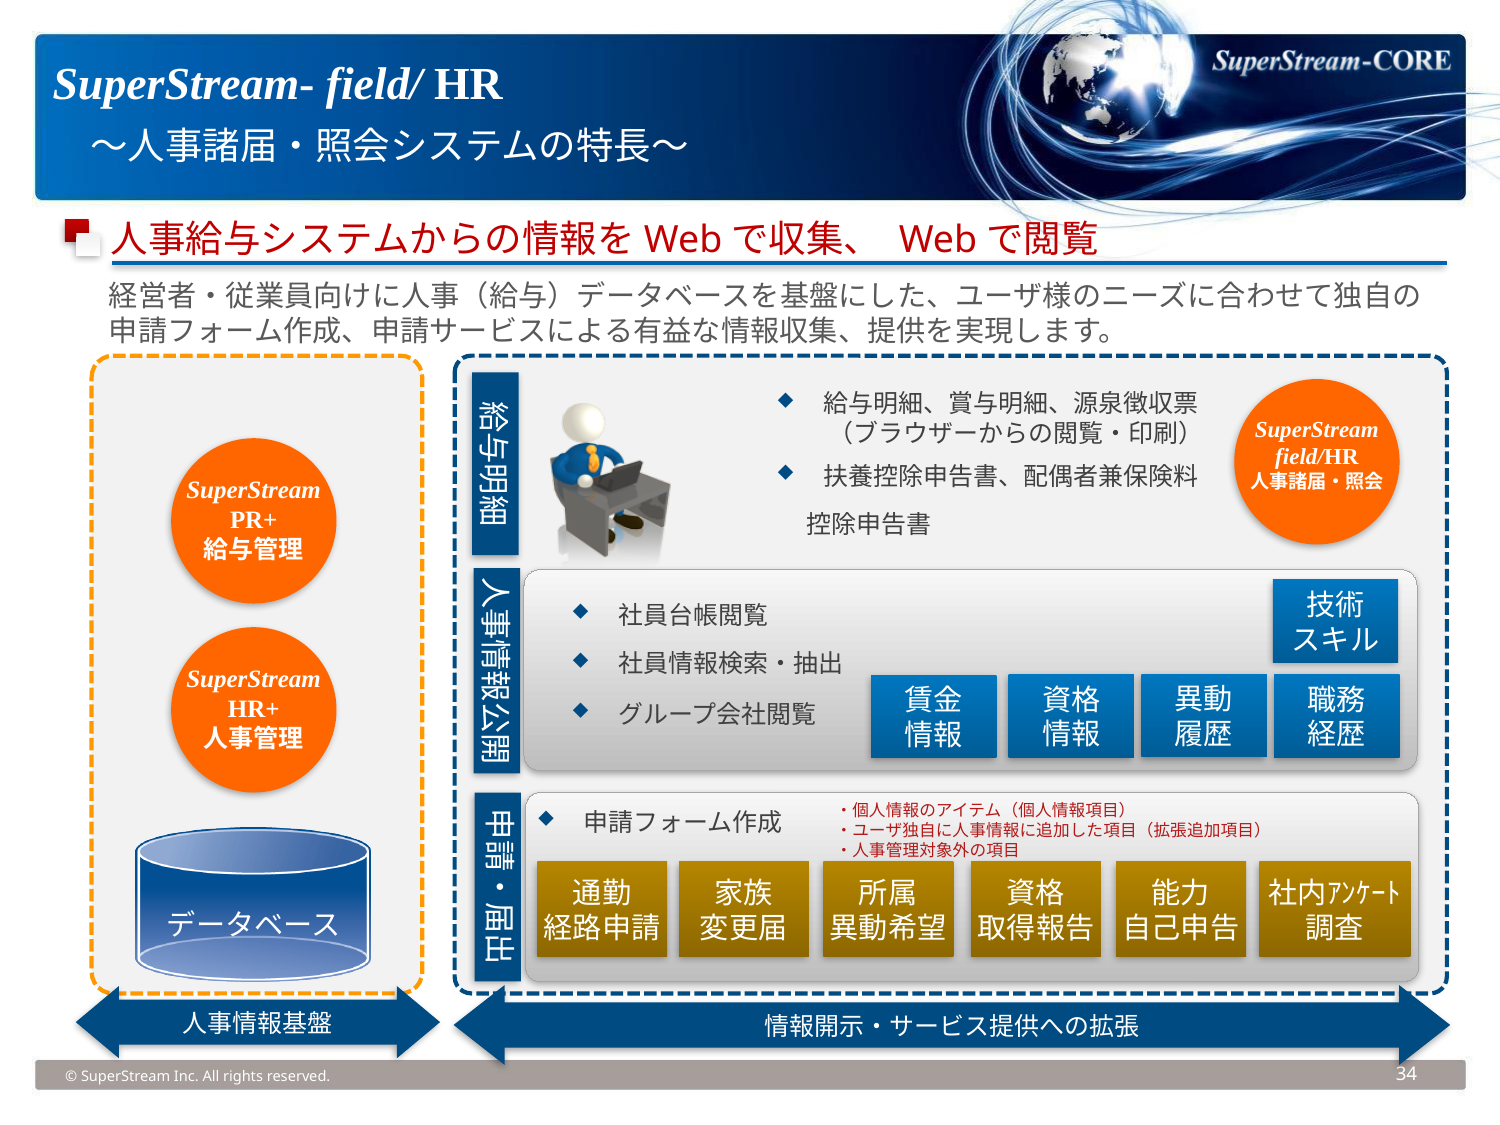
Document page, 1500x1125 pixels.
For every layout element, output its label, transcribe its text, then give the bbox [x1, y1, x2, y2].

text_box [1249, 509, 1385, 545]
text_box [91, 355, 423, 994]
text_box [171, 479, 182, 562]
text_box 申請・届出 [474, 792, 521, 982]
text_box [325, 667, 337, 752]
text_box 社内ｱﾝｹｰﾄ 調査 [1259, 861, 1411, 957]
text_box 職務 経歴 [1274, 674, 1400, 758]
text_box 34 [1299, 1060, 1418, 1090]
text_box SuperStream PR+ 給与管理 [182, 473, 325, 569]
text_box SuperStream HR+ 人事管理 [182, 662, 325, 758]
text_box 所属 異動希望 [823, 868, 954, 957]
text_box 異動 履歴 [1141, 674, 1267, 757]
text_box 社員情報検索・抽出 [556, 640, 892, 686]
text_box 申請フォーム作成 [518, 798, 802, 844]
text_box 給与明細 [472, 372, 519, 556]
text_box 人事情報公開 [473, 568, 521, 774]
picture [119, 994, 396, 999]
text_box [186, 758, 321, 793]
text_box [523, 569, 1418, 771]
text_box 社員台帳閲覧 [556, 591, 841, 638]
text_box 通勤 経路申請 [537, 861, 668, 957]
picture [0, 0, 1500, 1125]
text_box 家族 変更届 [679, 861, 809, 957]
text_box SuperStream field/HR 人事諸届・照会 [1246, 414, 1388, 509]
text_box [1234, 419, 1246, 505]
picture [135, 827, 371, 982]
text_box 賃金 情報 [871, 675, 997, 758]
text_box 資格 取得報告 [971, 868, 1101, 957]
text_box 情報開示・サービス提供への拡張 [453, 985, 1451, 1065]
picture [505, 994, 1399, 1002]
text_box [1249, 379, 1385, 414]
text_box [186, 438, 322, 473]
text_box ・個人情報のアイテム（個人情報項目） ・ユーザ独自に人事情報に追加した項目（拡張追加項目） ・人事管理対象外の項目 [820, 792, 1365, 868]
text_box [525, 792, 1419, 982]
picture [548, 402, 672, 569]
text_box 経営者・従業員向けに人事（給与）データベースを基盤にした、ユーザ様のニーズに合わせて独自の 申請フォーム作成、申請サービスによる有益な情報収集、提供を実現します。 [94, 269, 1500, 355]
text_box 人事情報基盤 [75, 986, 441, 1059]
text_box 技術 スキル [1272, 579, 1399, 663]
text_box グループ会社閲覧 [556, 690, 841, 737]
text_box [454, 355, 1447, 994]
text_box 給与明細、賞与明細、源泉徴収票 （ブラウザーからの閲覧・印刷） 扶養控除申告書、配偶者兼保険料 控除申告書 [761, 380, 1235, 548]
text_box © SuperStream Inc. All rights reserved. [50, 1059, 423, 1094]
text_box [186, 627, 322, 662]
text_box [171, 668, 182, 751]
text_box 能力 自己申告 [1116, 868, 1247, 957]
text_box [325, 478, 337, 563]
text_box 資格 情報 [1008, 674, 1134, 758]
text_box [1388, 419, 1400, 504]
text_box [64, 219, 101, 256]
text_box 人事給与システムからの情報をWebで収集、 Webで閲覧 [96, 208, 1282, 268]
text_box [186, 569, 321, 604]
text_box SuperStream- field/ HR ～人事諸届・照会システムの特長～ [37, 42, 1388, 208]
picture [119, 1045, 396, 1059]
